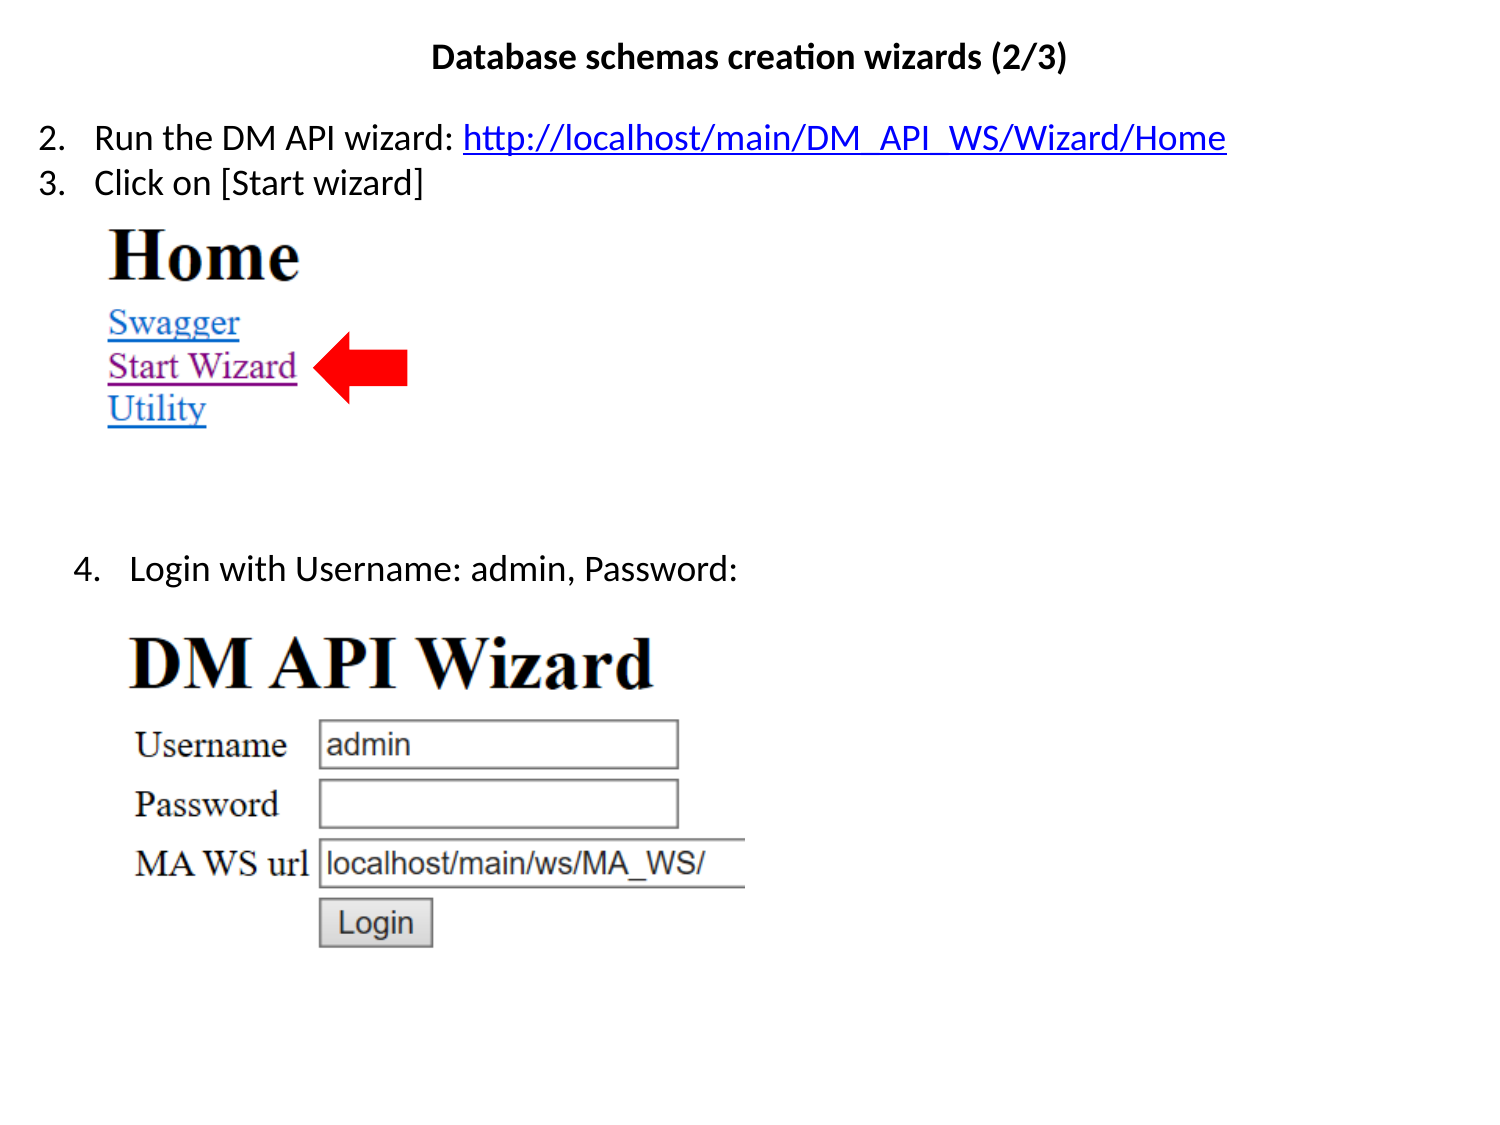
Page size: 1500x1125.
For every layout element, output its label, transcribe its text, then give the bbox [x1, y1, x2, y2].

text_box Database schemas creation wizards (2/3) [53, 24, 1447, 84]
text_box [342, 329, 410, 407]
text_box Run the DM API wizard: http://localhost/main/DM_API_WS/Wizard/Home Click on [Start wizard] [23, 105, 1465, 211]
picture [121, 621, 745, 960]
text_box Login with Username: admin, Password: [58, 536, 1500, 596]
picture [100, 213, 337, 438]
